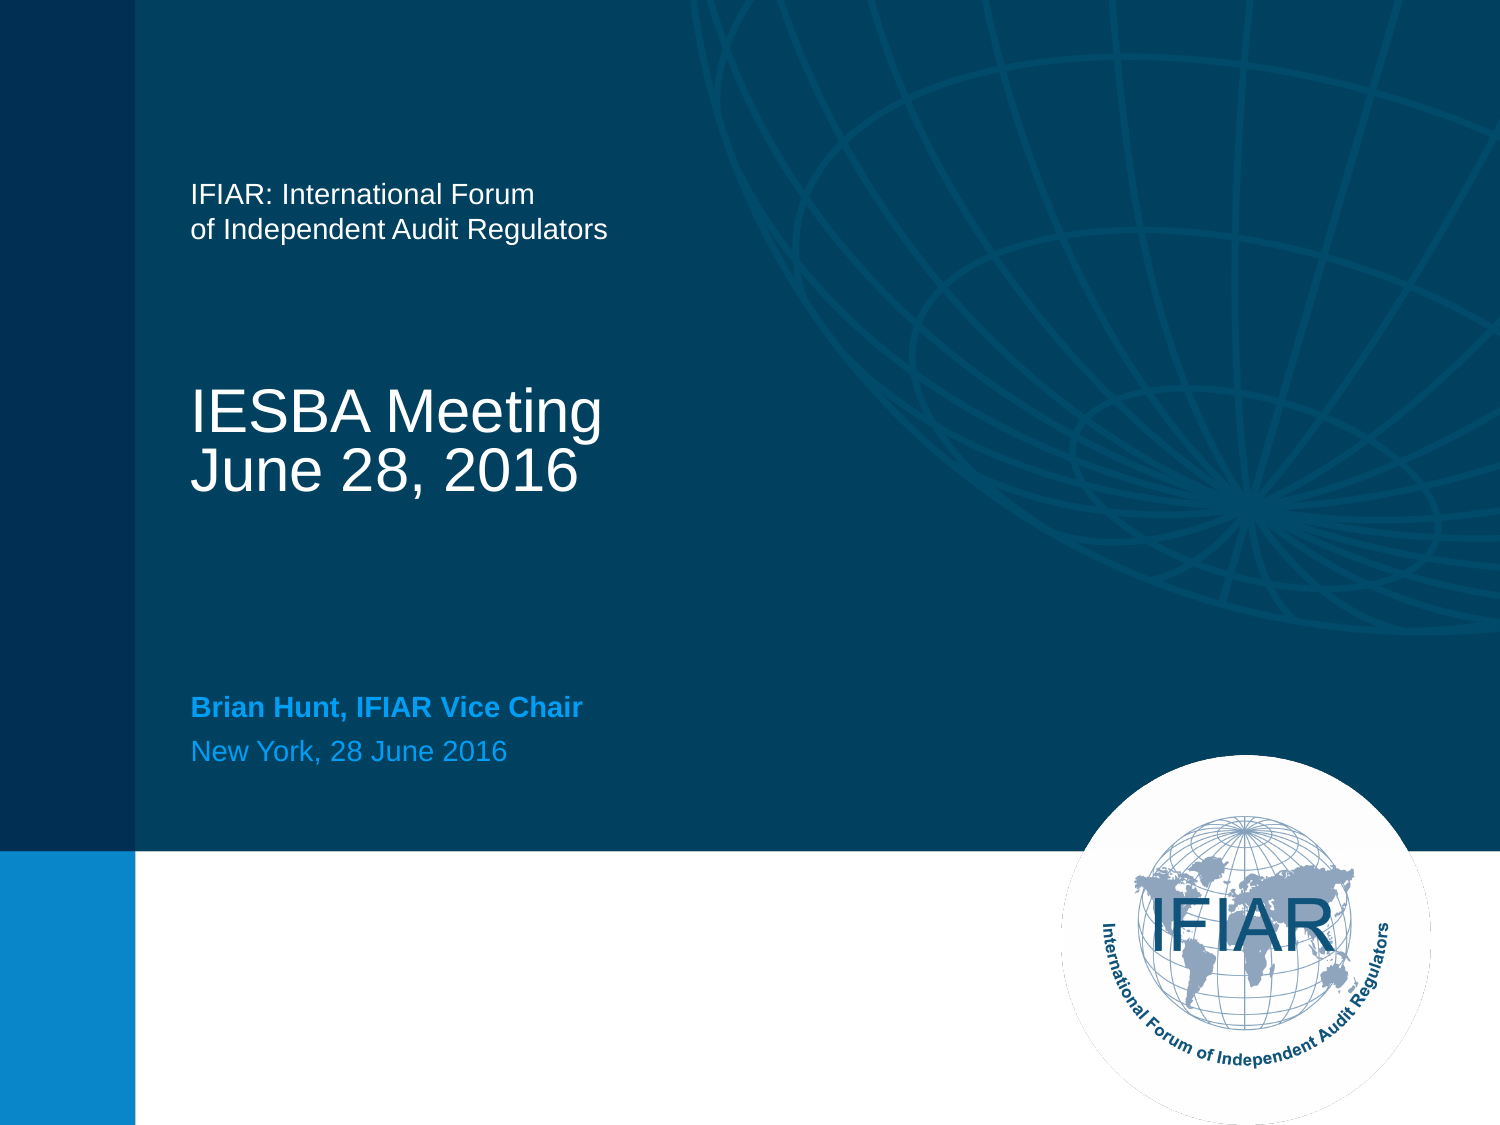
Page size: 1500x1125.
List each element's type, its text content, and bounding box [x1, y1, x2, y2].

list IFIAR: International Forum of Independent Audit Regulators [175, 64, 837, 356]
subtitle Brian Hunt, IFIAR Vice Chair New York, 28 June 2016 [175, 692, 1062, 845]
picture [1061, 756, 1431, 1125]
title IESBA Meeting June 28, 2016 [175, 377, 1062, 644]
